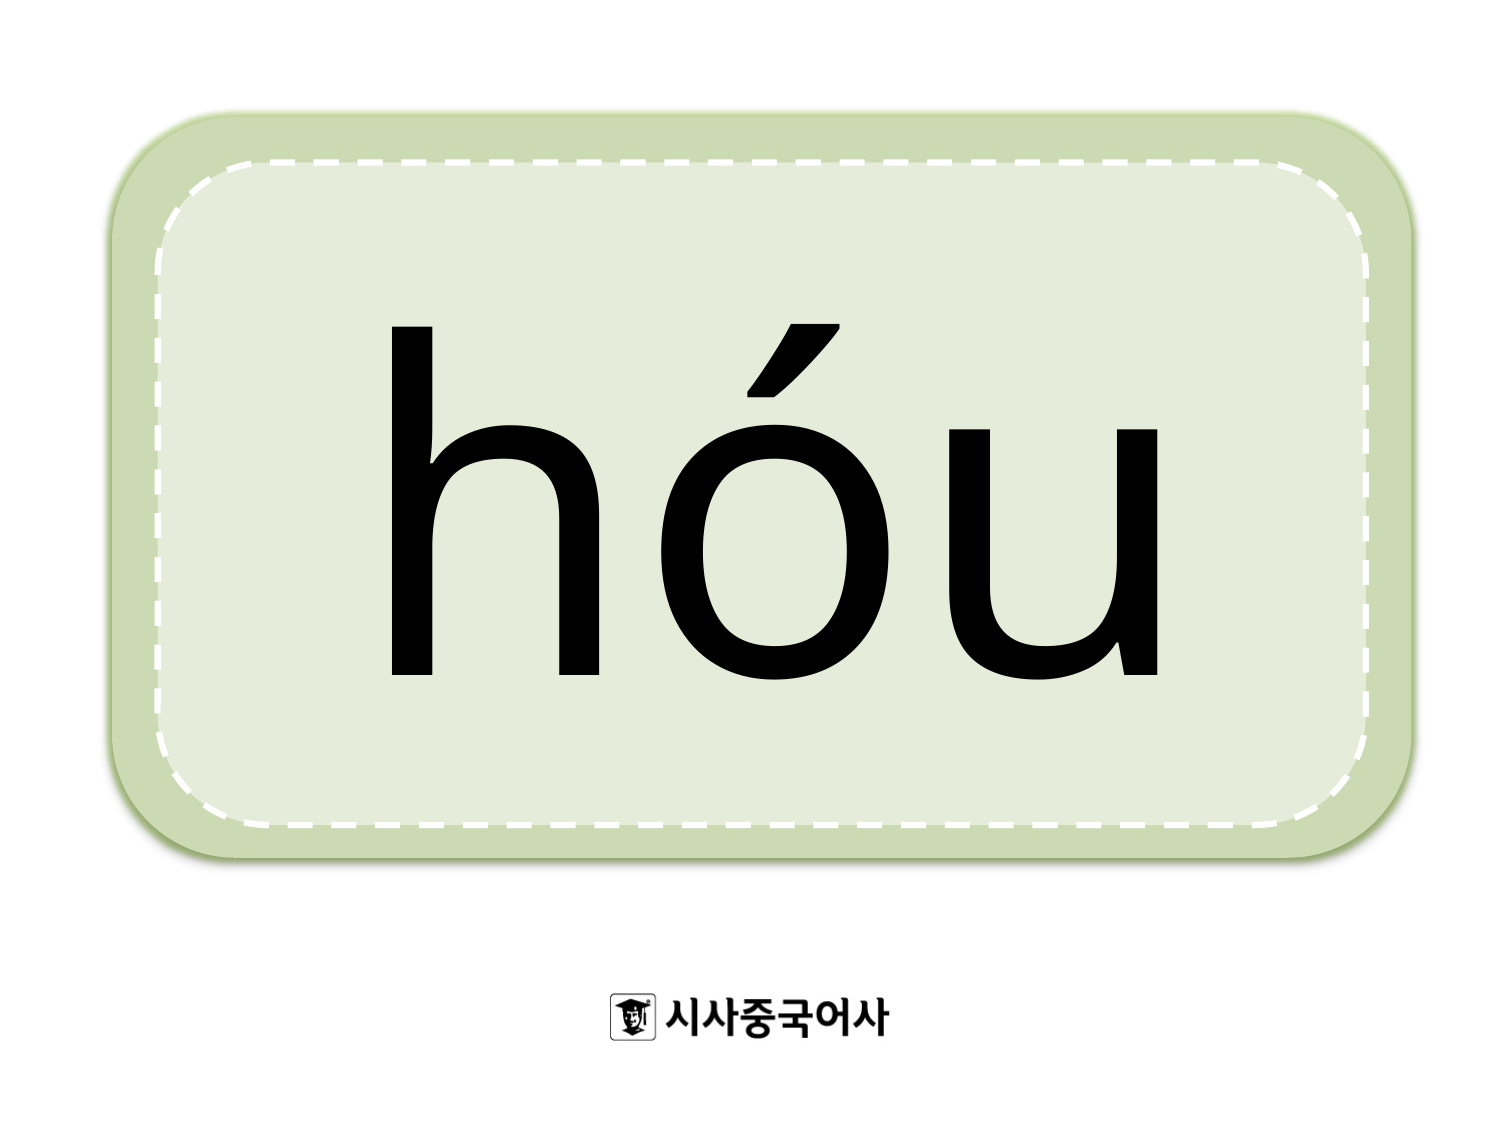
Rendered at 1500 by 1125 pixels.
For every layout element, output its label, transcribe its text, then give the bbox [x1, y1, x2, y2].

text_box hóu [171, 160, 1380, 824]
picture [602, 987, 898, 1047]
